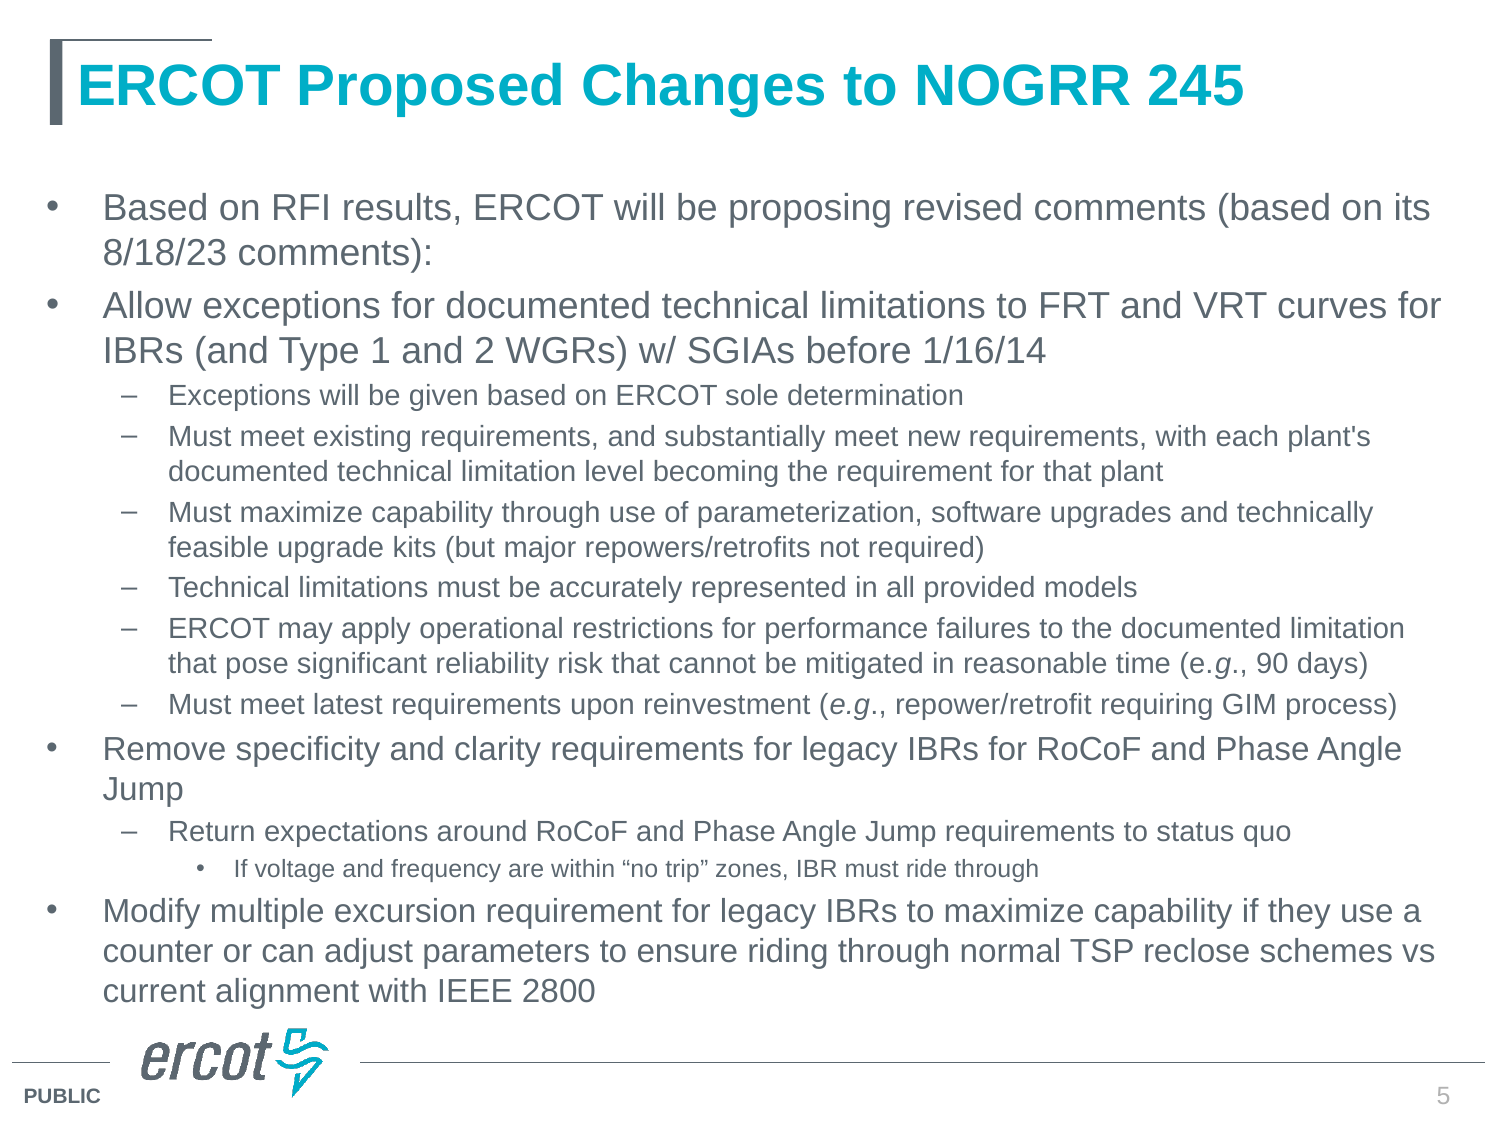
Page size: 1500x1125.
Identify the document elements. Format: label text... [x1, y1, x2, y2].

slide_number 5 [1400, 1076, 1488, 1113]
list Based on RFI results, ERCOT will be proposing revised comments (based on its 8/18/23 comments): Allow exceptions for documented technical limitations to FRT and VRT curves for IBRs (and Type 1 and 2 WGRs) w/ SGIAs before 1/16/14 Exceptions will be given based on ERCOT sole determination Must meet existing requirements, and substantially meet new requirements, with each plant's documented technical limitation level becoming the requirement for that plant Must maximize capability through use of parameterization, software upgrades and technically feasible upgrade kits (but major repowers/retrofits not required) Technical limitations must be accurately represented in all provided models ERCOT may apply operational restrictions for performance failures to the documented limitation that pose significant reliability risk that cannot be mitigated in reasonable time (e.g., 90 days) Must meet latest requirements upon reinvestment (e.g., repower/retrofit requiring GIM process) Remove specificity and clarity requirements for legacy IBRs for RoCoF and Phase Angle Jump Return expectations around RoCoF and Phase Angle Jump requirements to status quo If voltage and frequency are within “no trip” zones, IBR must ride through Modify multiple excursion requirement for legacy IBRs to maximize capability if they use a counter or can adjust parameters to ensure riding through normal TSP reclose schemes vs current alignment with IEEE 2800 [31, 175, 1469, 1026]
title ERCOT Proposed Changes to NOGRR 245 [62, 39, 1450, 125]
picture [137, 1026, 332, 1100]
